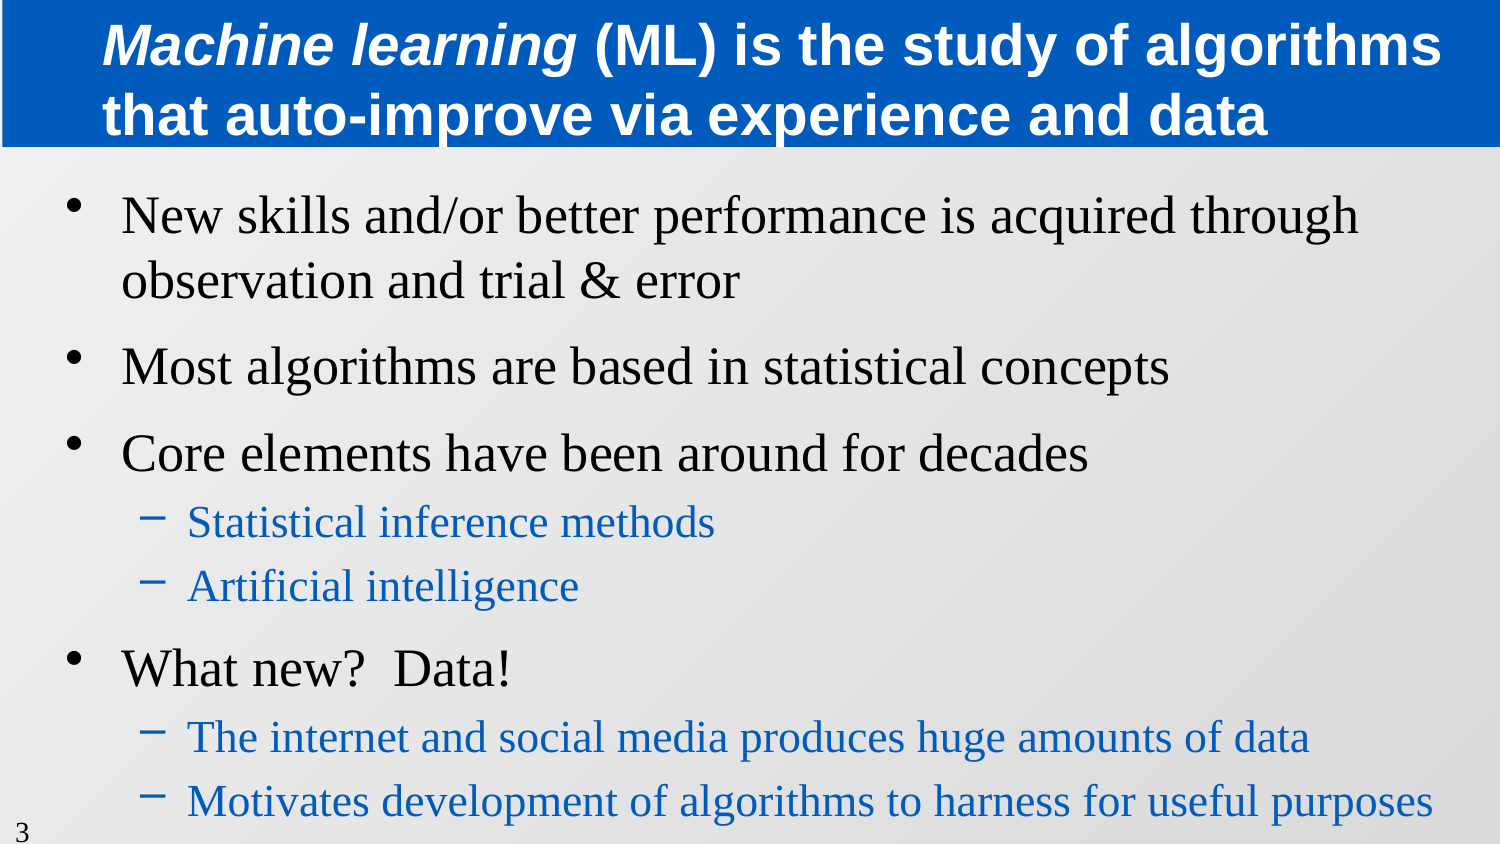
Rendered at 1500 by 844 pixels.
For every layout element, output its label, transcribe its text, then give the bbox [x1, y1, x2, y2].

slide_number 3 [0, 806, 101, 844]
title Machine learning (ML) is the study of algorithms that auto-improve via experience and data [87, 0, 1463, 147]
list New skills and/or better performance is acquired through observation and trial & error Most algorithms are based in statistical concepts Core elements have been around for decades Statistical inference methods Artificial intelligence What new? Data! The internet and social media produces huge amounts of data Motivates development of algorithms to harness for useful purposes [49, 171, 1500, 760]
